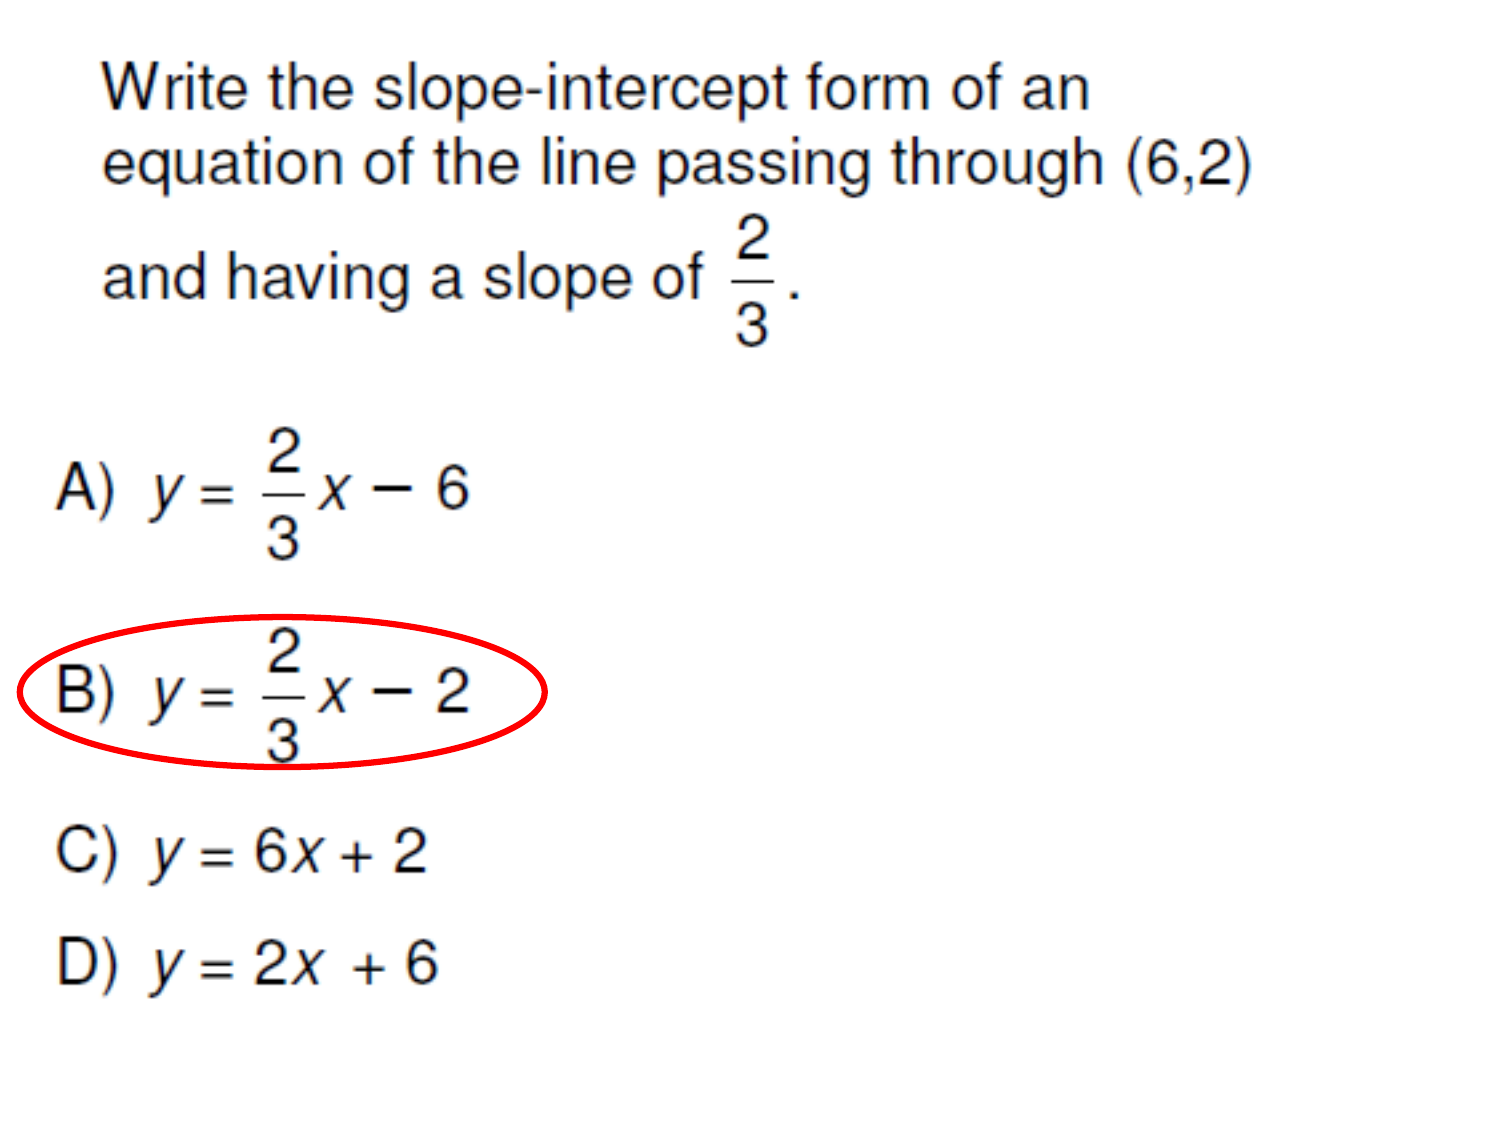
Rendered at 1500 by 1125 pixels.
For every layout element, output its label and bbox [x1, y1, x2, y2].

picture [49, 49, 1313, 1052]
text_box [17, 658, 44, 726]
